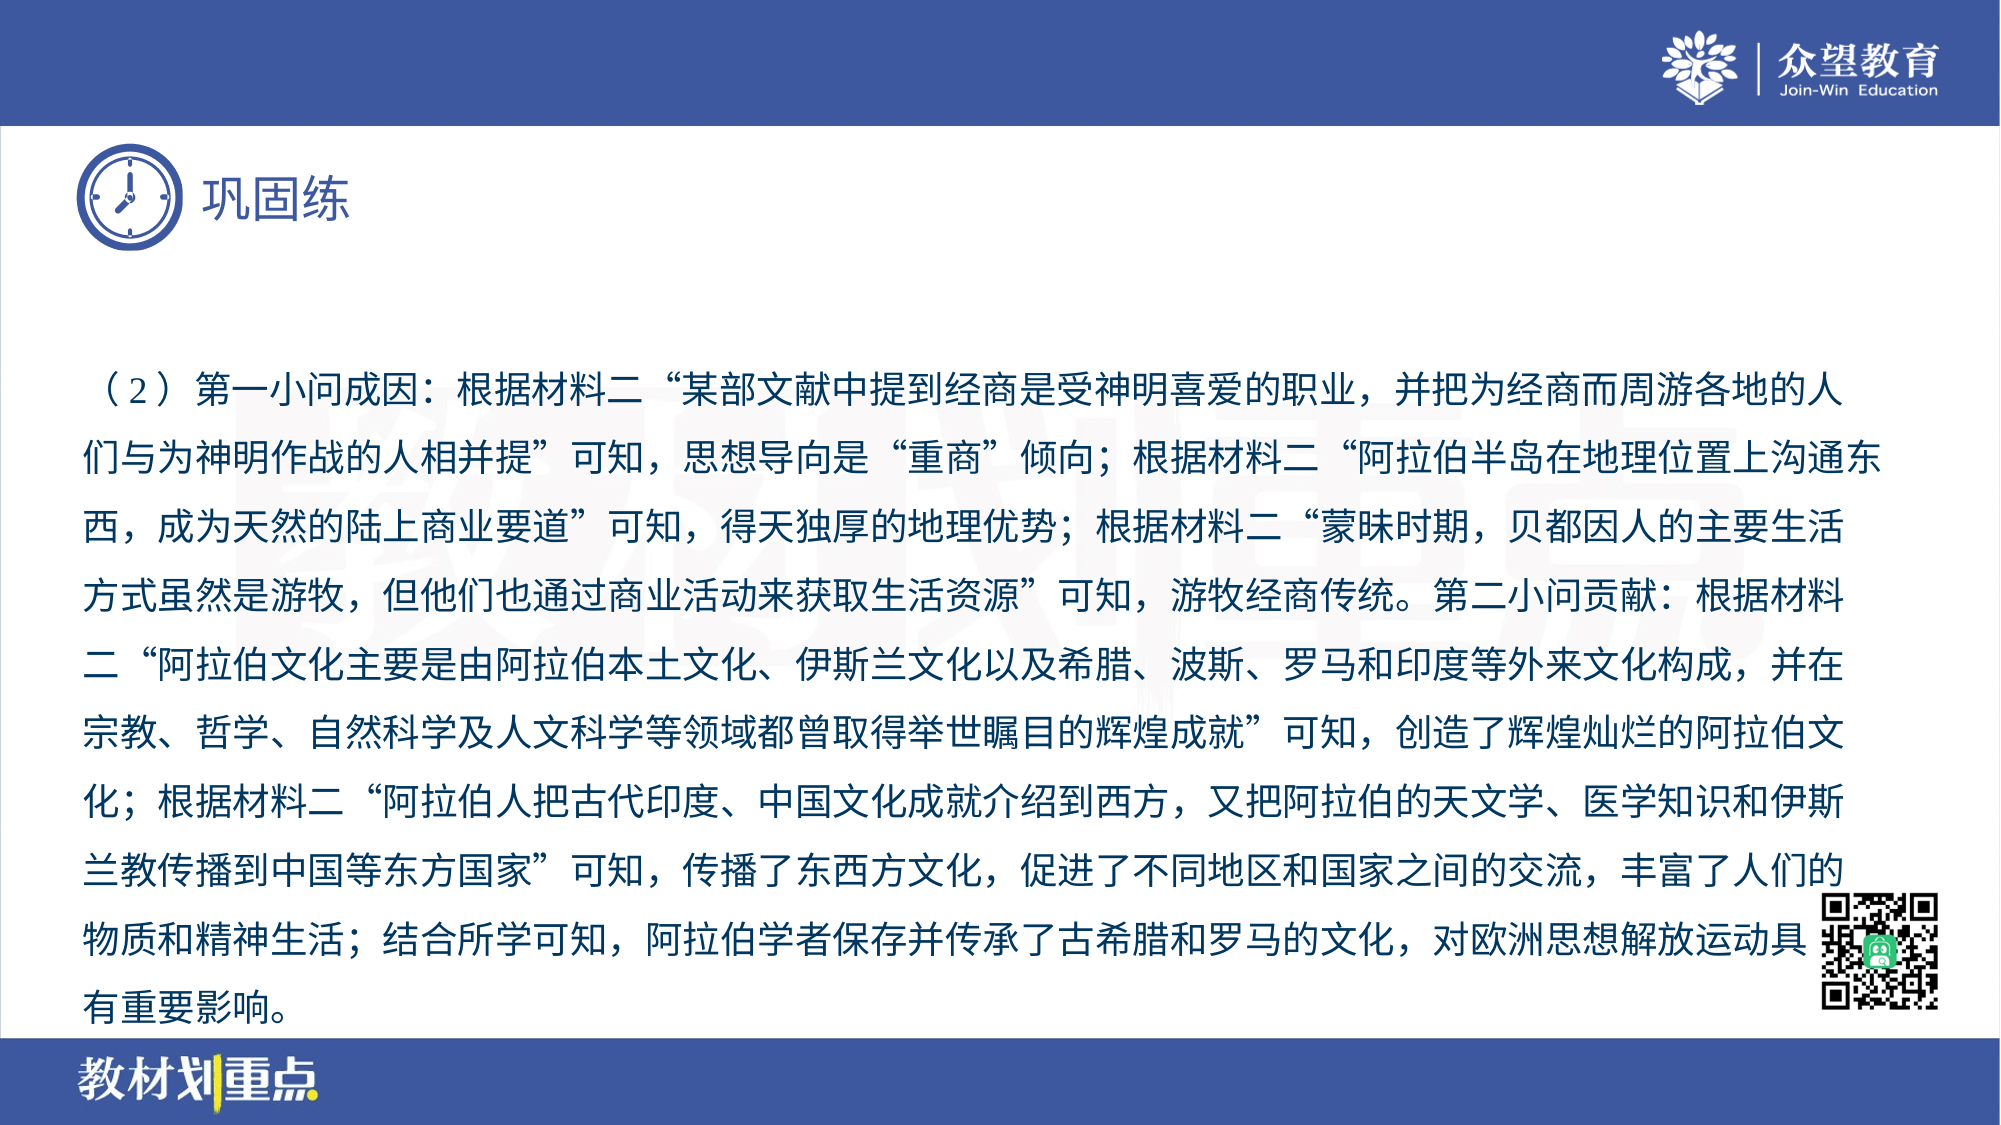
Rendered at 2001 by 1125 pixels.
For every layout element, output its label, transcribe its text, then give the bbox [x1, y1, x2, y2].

picture [0, 0, 2000, 1125]
text_box （2）第一小问成因：根据材料二“某部文献中提到经商是受神明喜爱的职业，并把为经商而周游各地的人 们与为神明作战的人相并提”可知，思想导向是“重商”倾向；根据材料二“阿拉伯半岛在地理位置上沟通东 西，成为天然的陆上商业要道”可知，得天独厚的地理优势；根据材料二“蒙昧时期，贝都因人的主要生活 方式虽然是游牧，但他们也通过商业活动来获取生活资源”可知，游牧经商传统。第二小问贡献：根据材料 二“阿拉伯文化主要是由阿拉伯本土文化、伊斯兰文化以及希腊、波斯、罗马和印度等外来文化构成，并在 宗教、哲学、自然科学及人文科学等领域都曾取得举世瞩目的辉煌成就”可知，创造了辉煌灿烂的阿拉伯文 化；根据材料二“阿拉伯人把古代印度、中国文化成就介绍到西方，又把阿拉伯的天文学、医学知识和伊斯 兰教传播到中国等东方国家”可知，传播了东西方文化，促进了不同地区和国家之间的交流，丰富了人们的 物质和精神生活；结合所学可知，阿拉伯学者保存并传承了古希腊和罗马的文化，对欧洲思想解放运动具 有重要影响。 [82, 341, 1817, 950]
